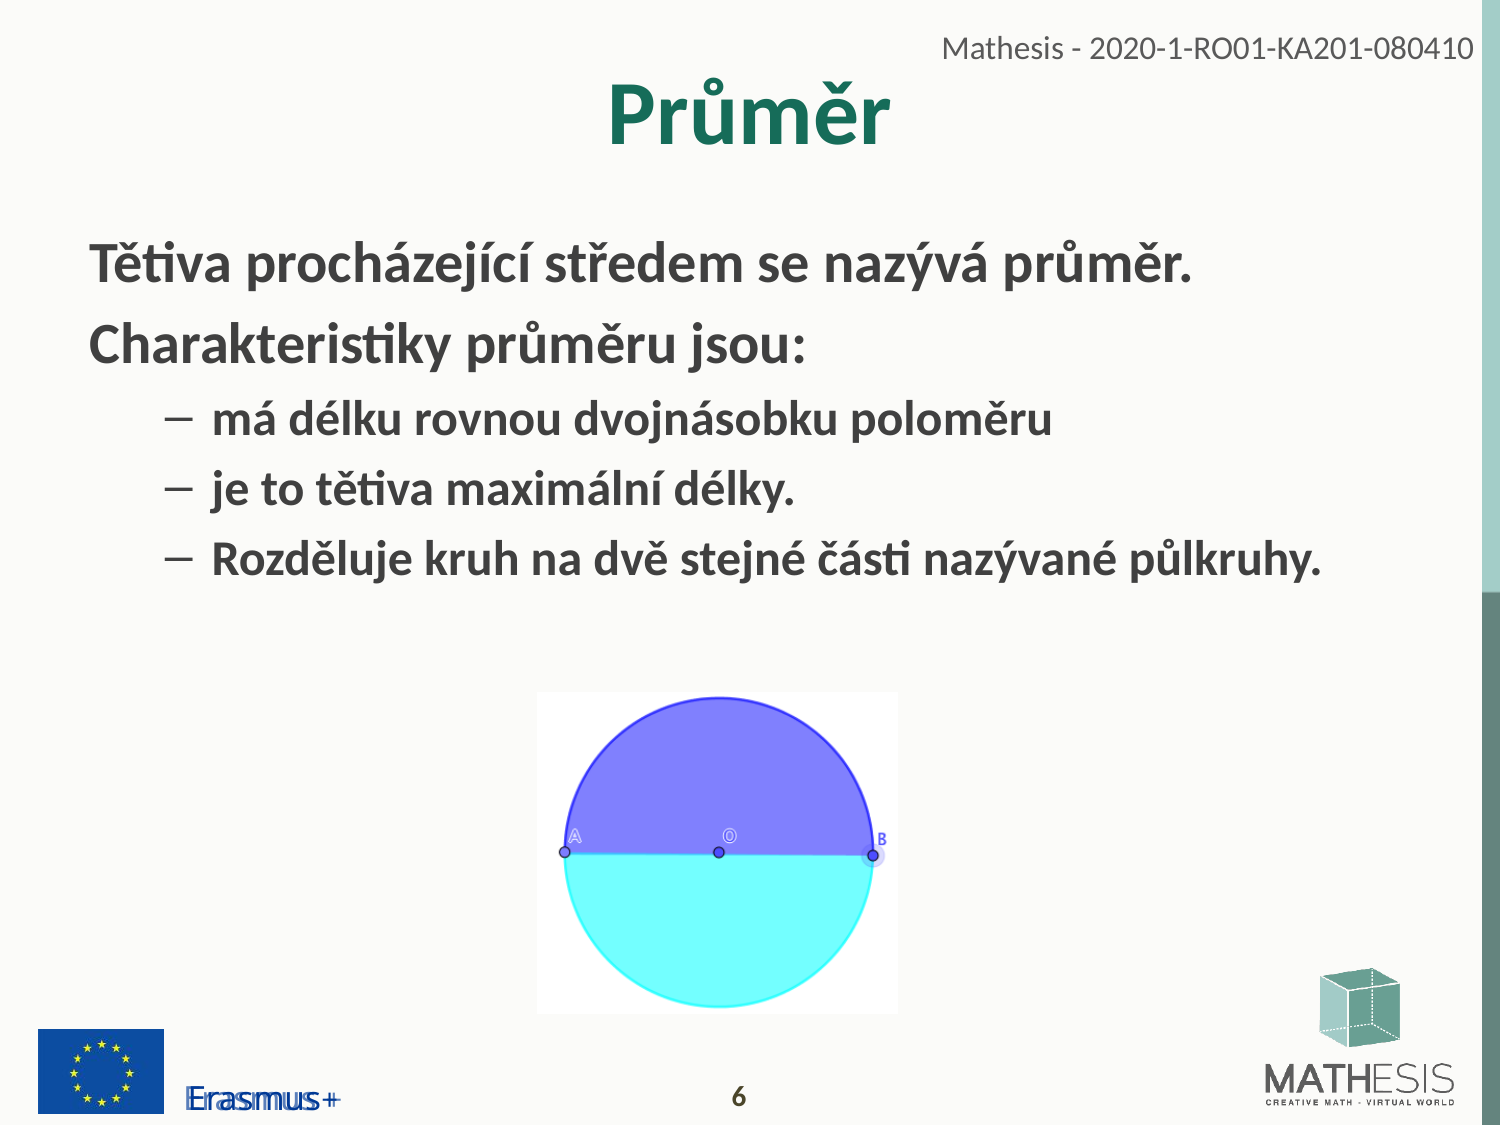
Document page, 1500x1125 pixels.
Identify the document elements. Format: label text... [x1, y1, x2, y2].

list Tětiva procházející středem se nazývá průměr. Charakteristiky průměru jsou: má délku rovnou dvojnásobku poloměru je to tětiva maximální délky. Rozděluje kruh na dvě stejné části nazývané půlkruhy. [75, 216, 1425, 959]
picture [38, 1029, 164, 1114]
picture [537, 692, 899, 1014]
title Průměr [75, 45, 1425, 216]
